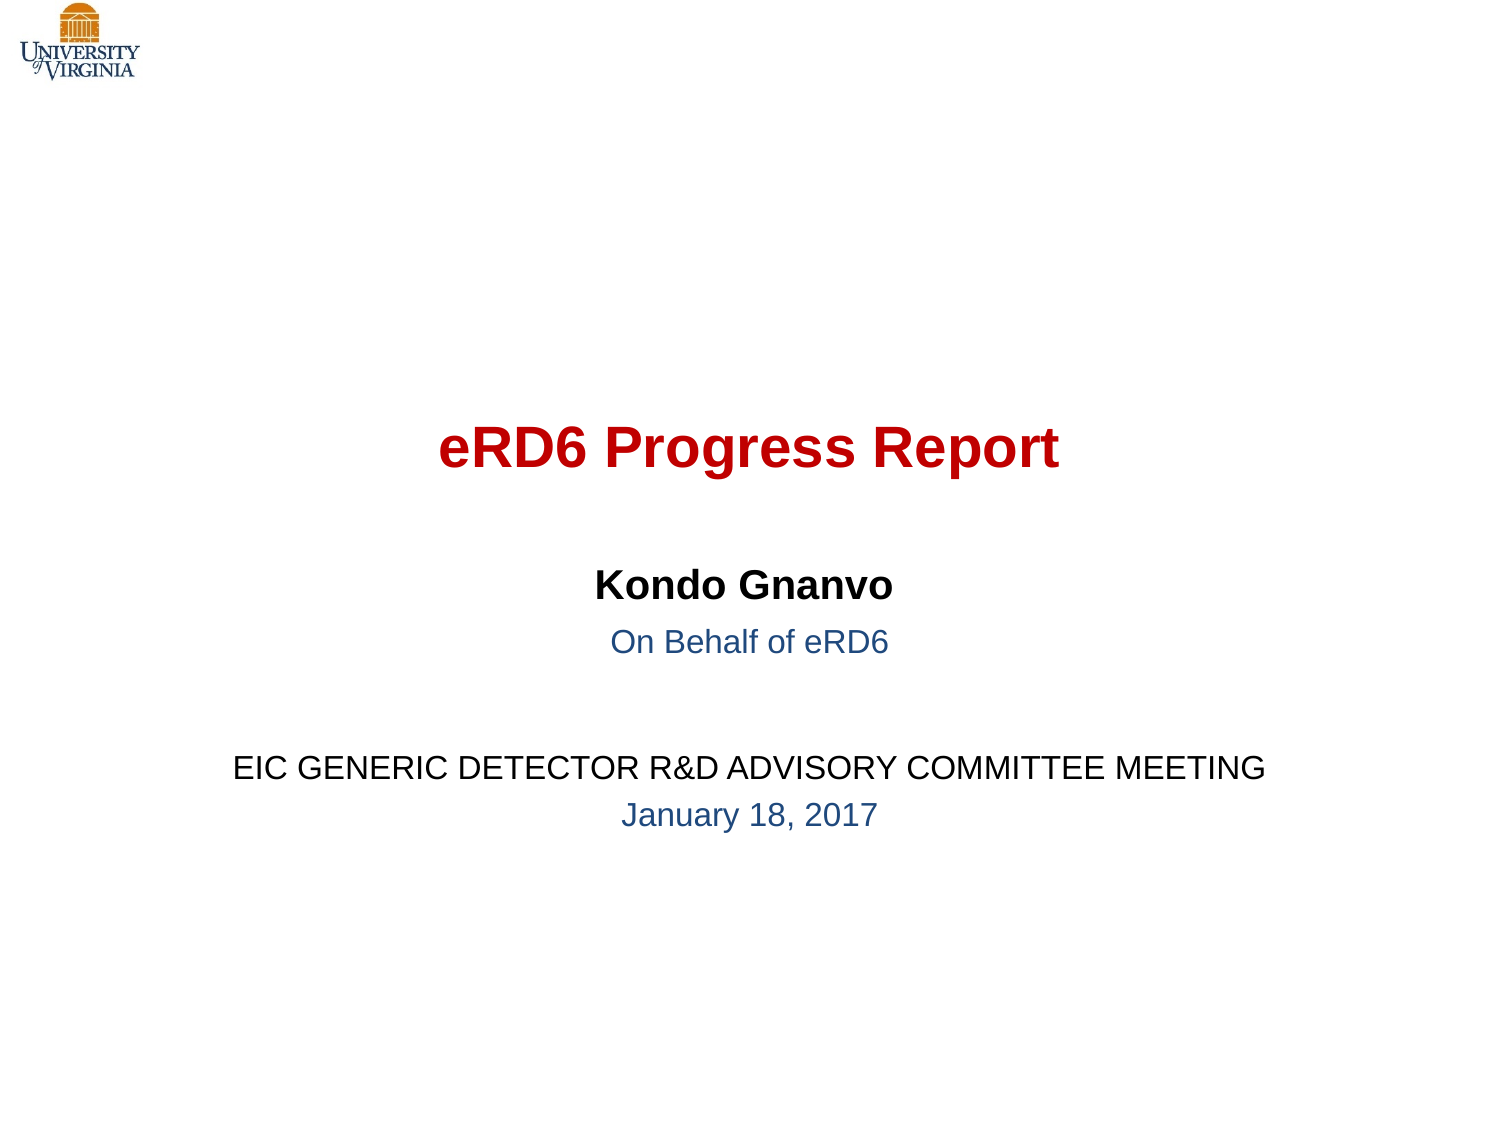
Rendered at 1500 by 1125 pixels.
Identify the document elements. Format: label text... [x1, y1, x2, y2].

subtitle Kondo Gnanvo On Behalf of eRD6 EIC GENERIC DETECTOR R&D ADVISORY COMMITTEE MEETING January 18, 2017 [0, 525, 1500, 950]
picture [0, 0, 150, 90]
text_box eRD6 Progress Report [0, 350, 1500, 525]
